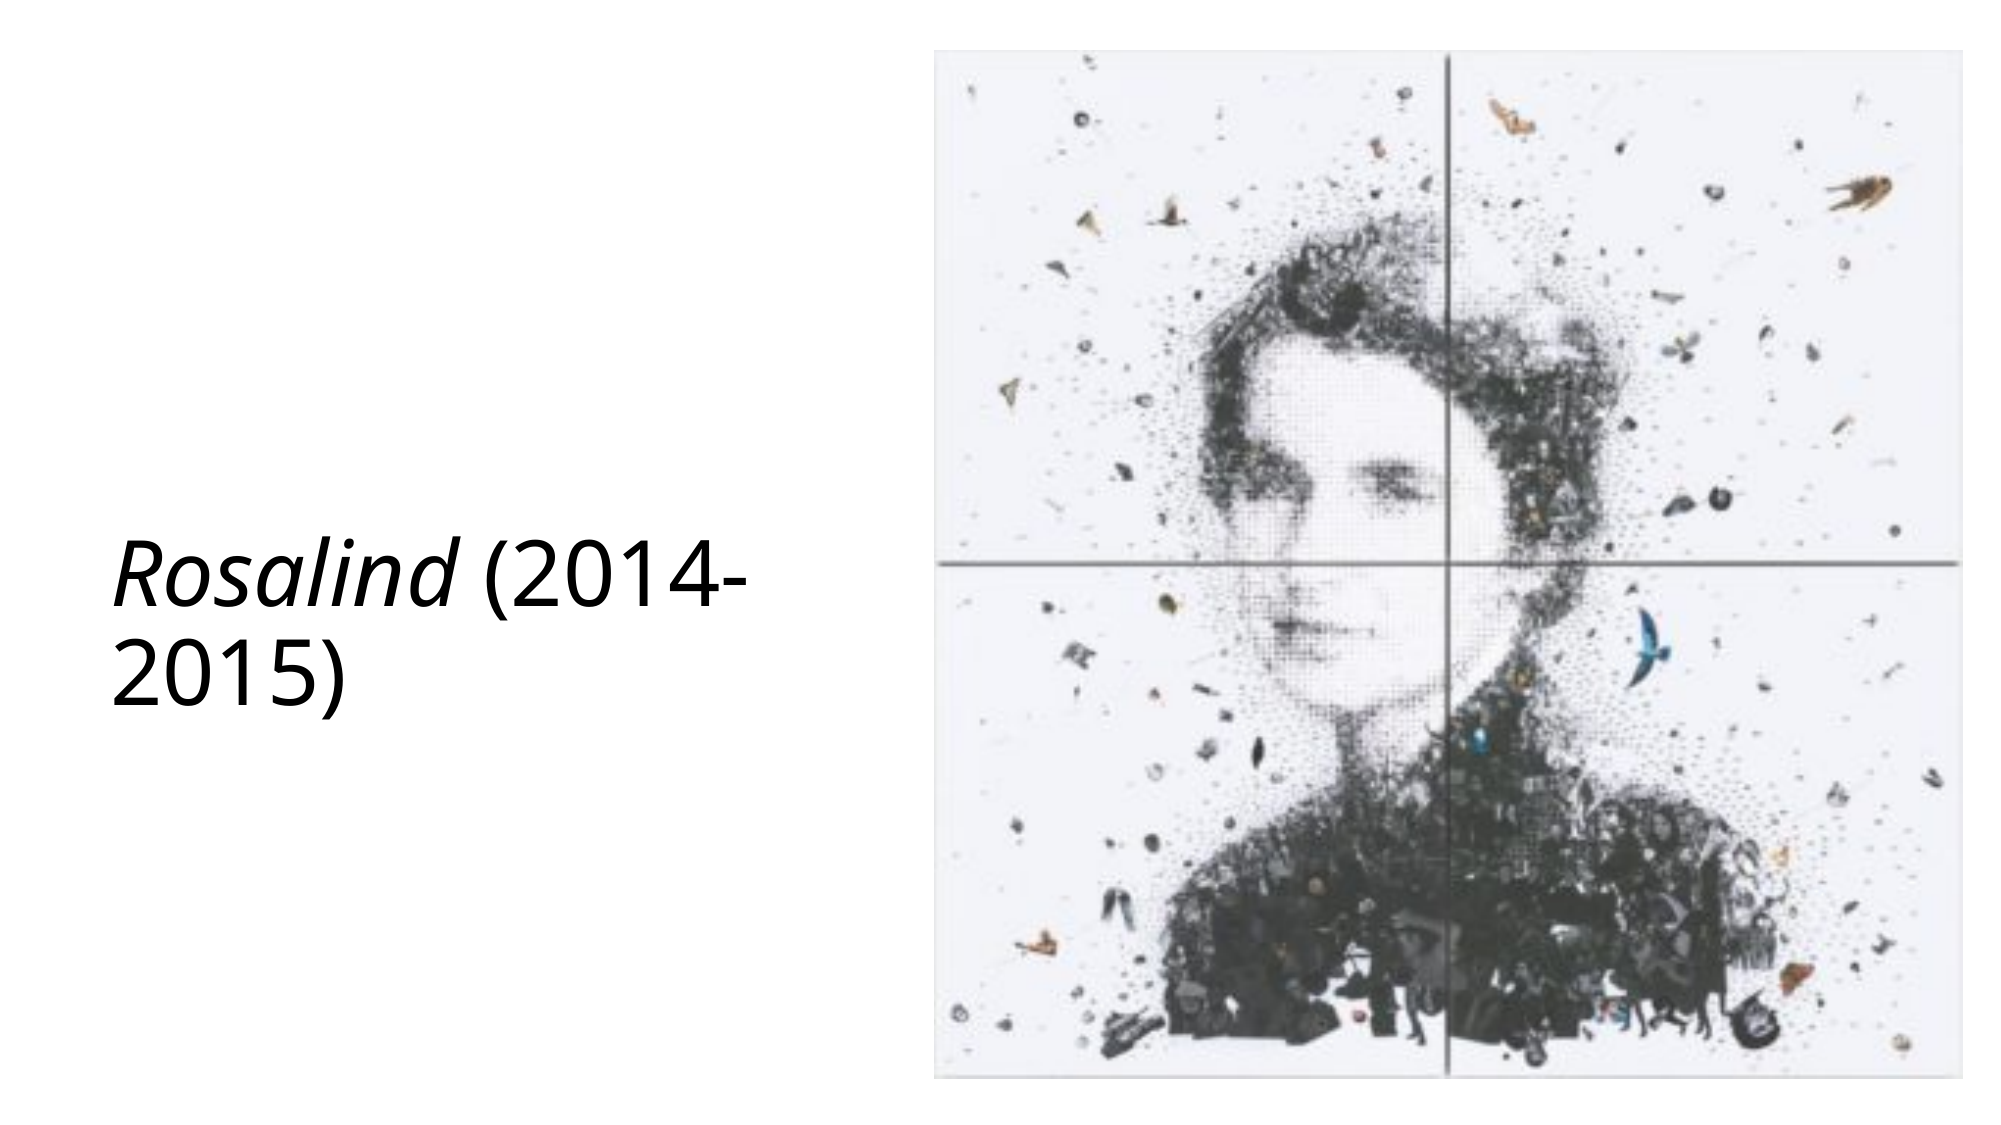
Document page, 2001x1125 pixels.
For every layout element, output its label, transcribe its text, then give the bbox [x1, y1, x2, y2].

text_box Rosalind (2014-2015) [95, 519, 934, 738]
picture [934, 50, 1963, 1079]
